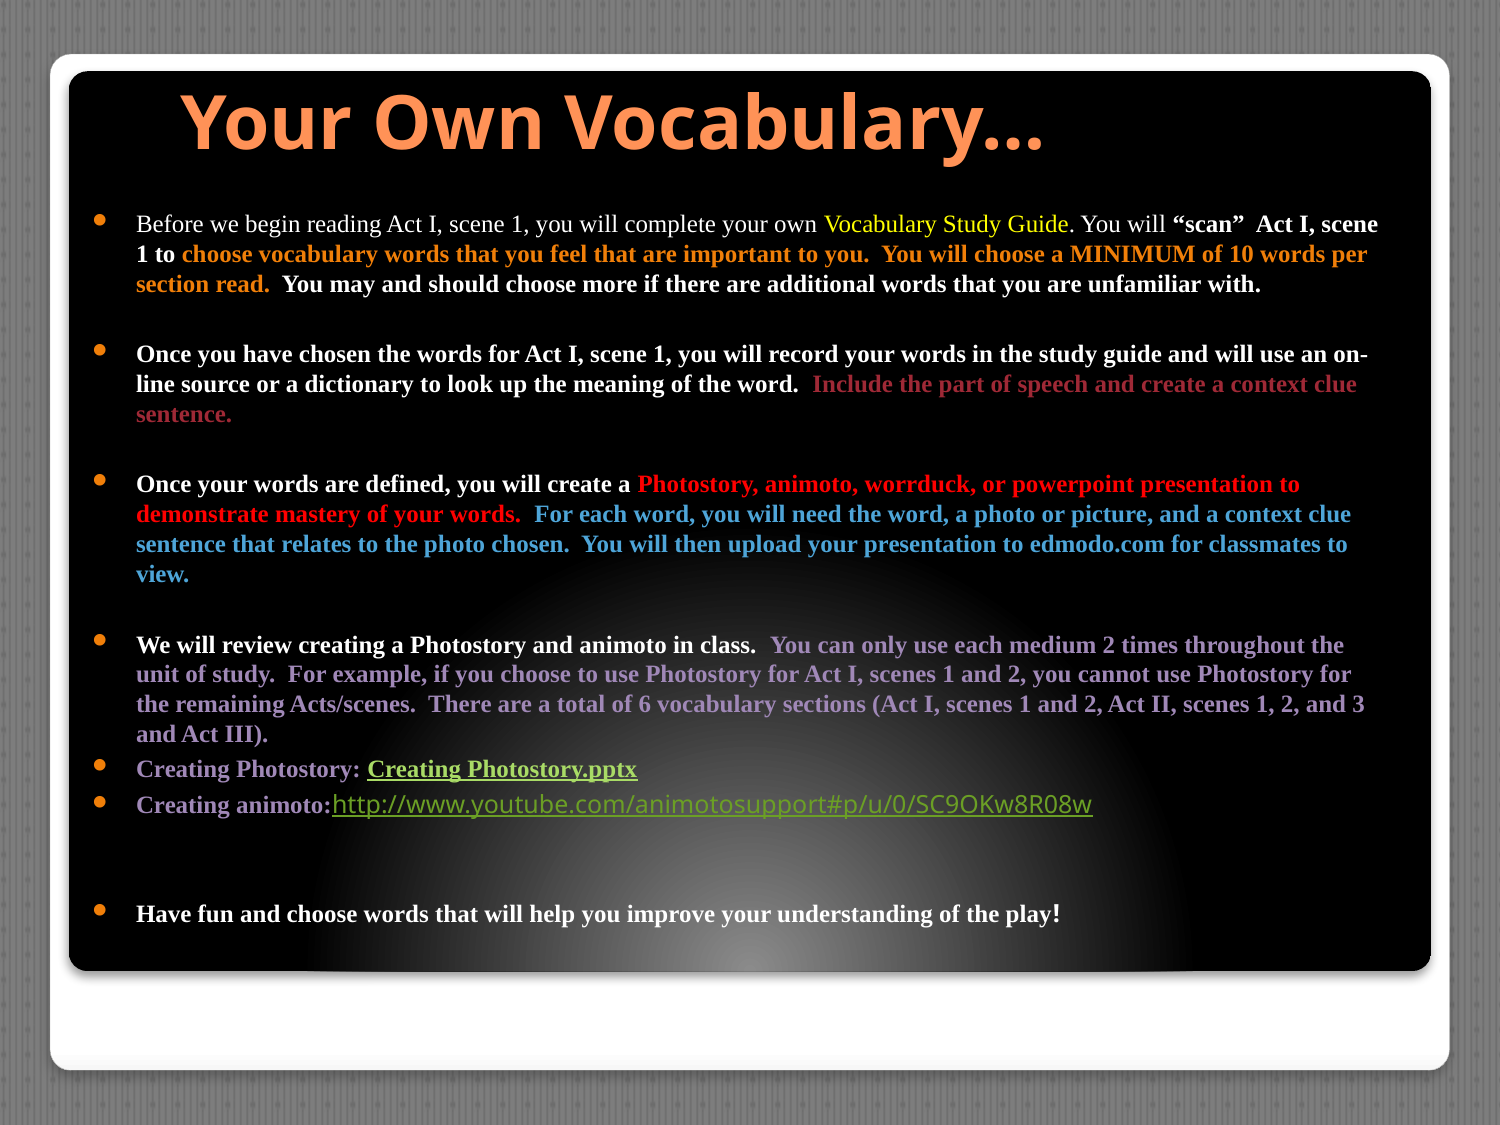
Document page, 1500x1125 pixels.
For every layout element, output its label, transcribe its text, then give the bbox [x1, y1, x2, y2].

title Your Own Vocabulary… [87, 0, 1430, 173]
list Before we begin reading Act I, scene 1, you will complete your own Vocabulary Study Guide. You will “scan” Act I, scene 1 to choose vocabulary words that you feel that are important to you. You will choose a MINIMUM of 10 words per section read. You may and should choose more if there are additional words that you are unfamiliar with. Once you have chosen the words for Act I, scene 1, you will record your words in the study guide and will use an on-line source or a dictionary to look up the meaning of the word. Include the part of speech and create a context clue sentence. Once your words are defined, you will create a Photostory, animoto, worrduck, or powerpoint presentation to demonstrate mastery of your words. For each word, you will need the word, a photo or picture, and a context clue sentence that relates to the photo chosen. You will then upload your presentation to edmodo.com for classmates to view. We will review creating a Photostory and animoto in class. You can only use each medium 2 times throughout the unit of study. For example, if you choose to use Photostory for Act I, scenes 1 and 2, you cannot use Photostory for the remaining Acts/scenes. There are a total of 6 vocabulary sections (Act I, scenes 1 and 2, Act II, scenes 1, 2, and 3 and Act III). Creating Photostory: Creating Photostory.pptx Creating animoto:http://www.youtube.com/animotosupport#p/u/0/SC9OKw8R08w Have fun and choose words that will help you improve your understanding of the play! [62, 125, 1405, 1125]
